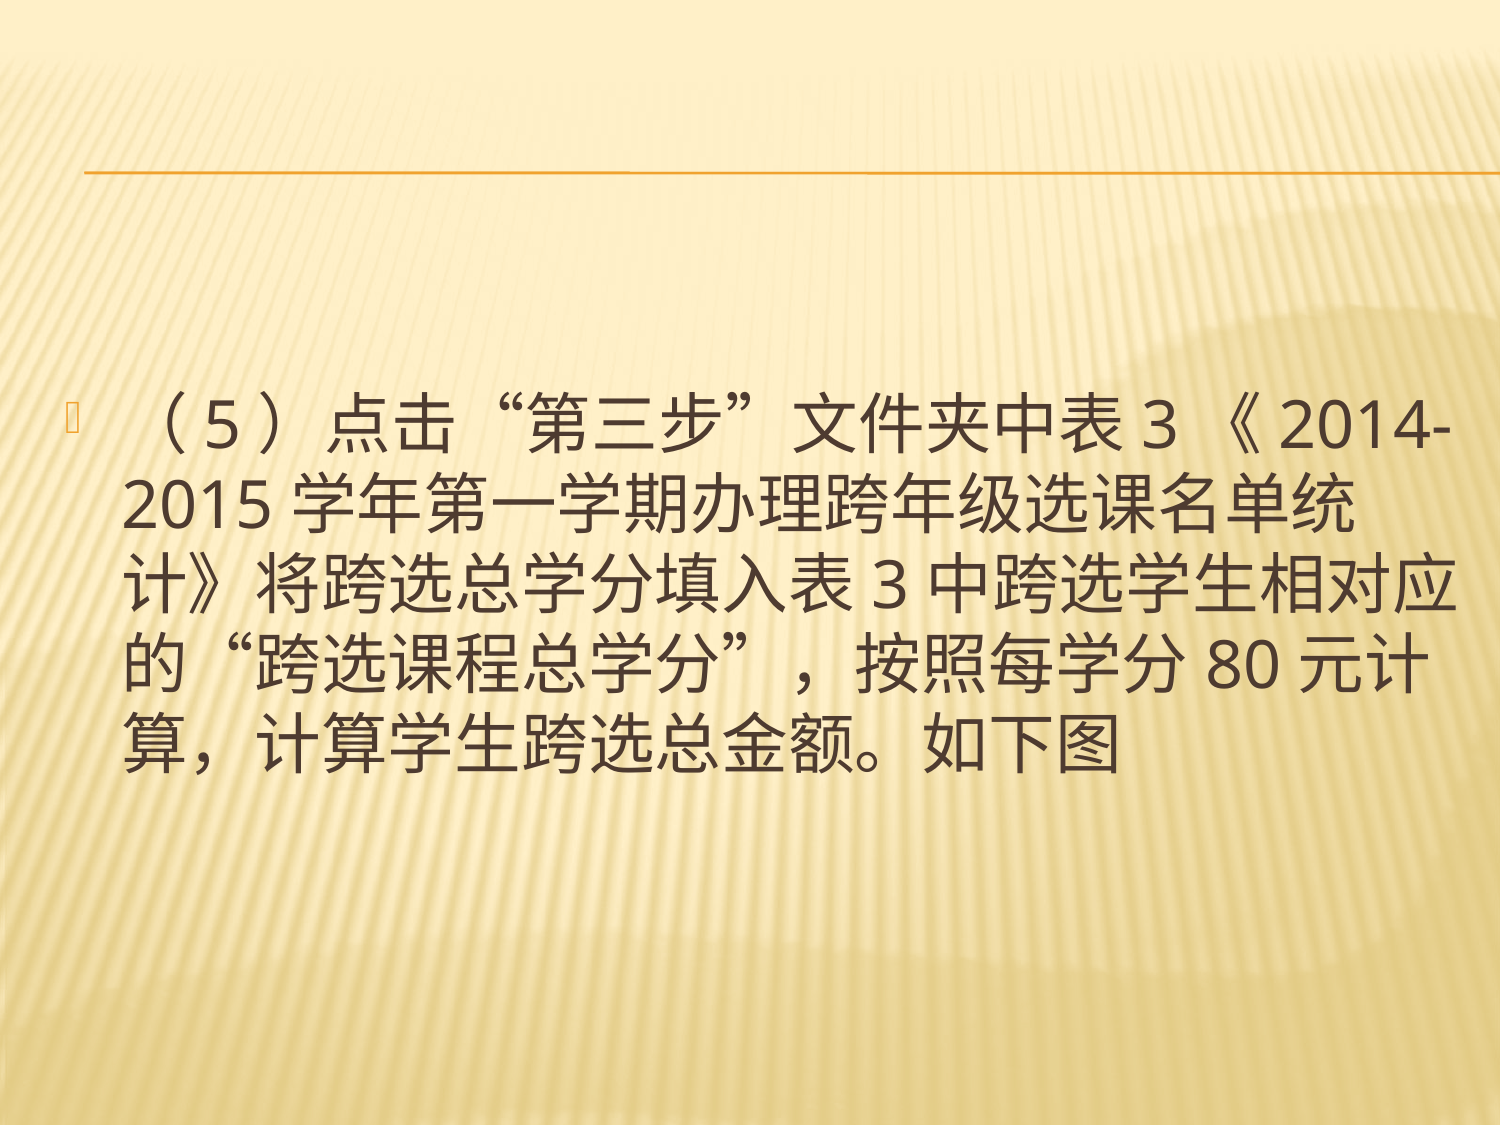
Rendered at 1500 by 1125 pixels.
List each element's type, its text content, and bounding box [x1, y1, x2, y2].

list （5）点击“第三步”文件夹中表3《2014-2015学年第一学期办理跨年级选课名单统计》将跨选总学分填入表3中跨选学生相对应的“跨选课程总学分”，按照每学分80元计算，计算学生跨选总金额。如下图 [50, 375, 1475, 998]
